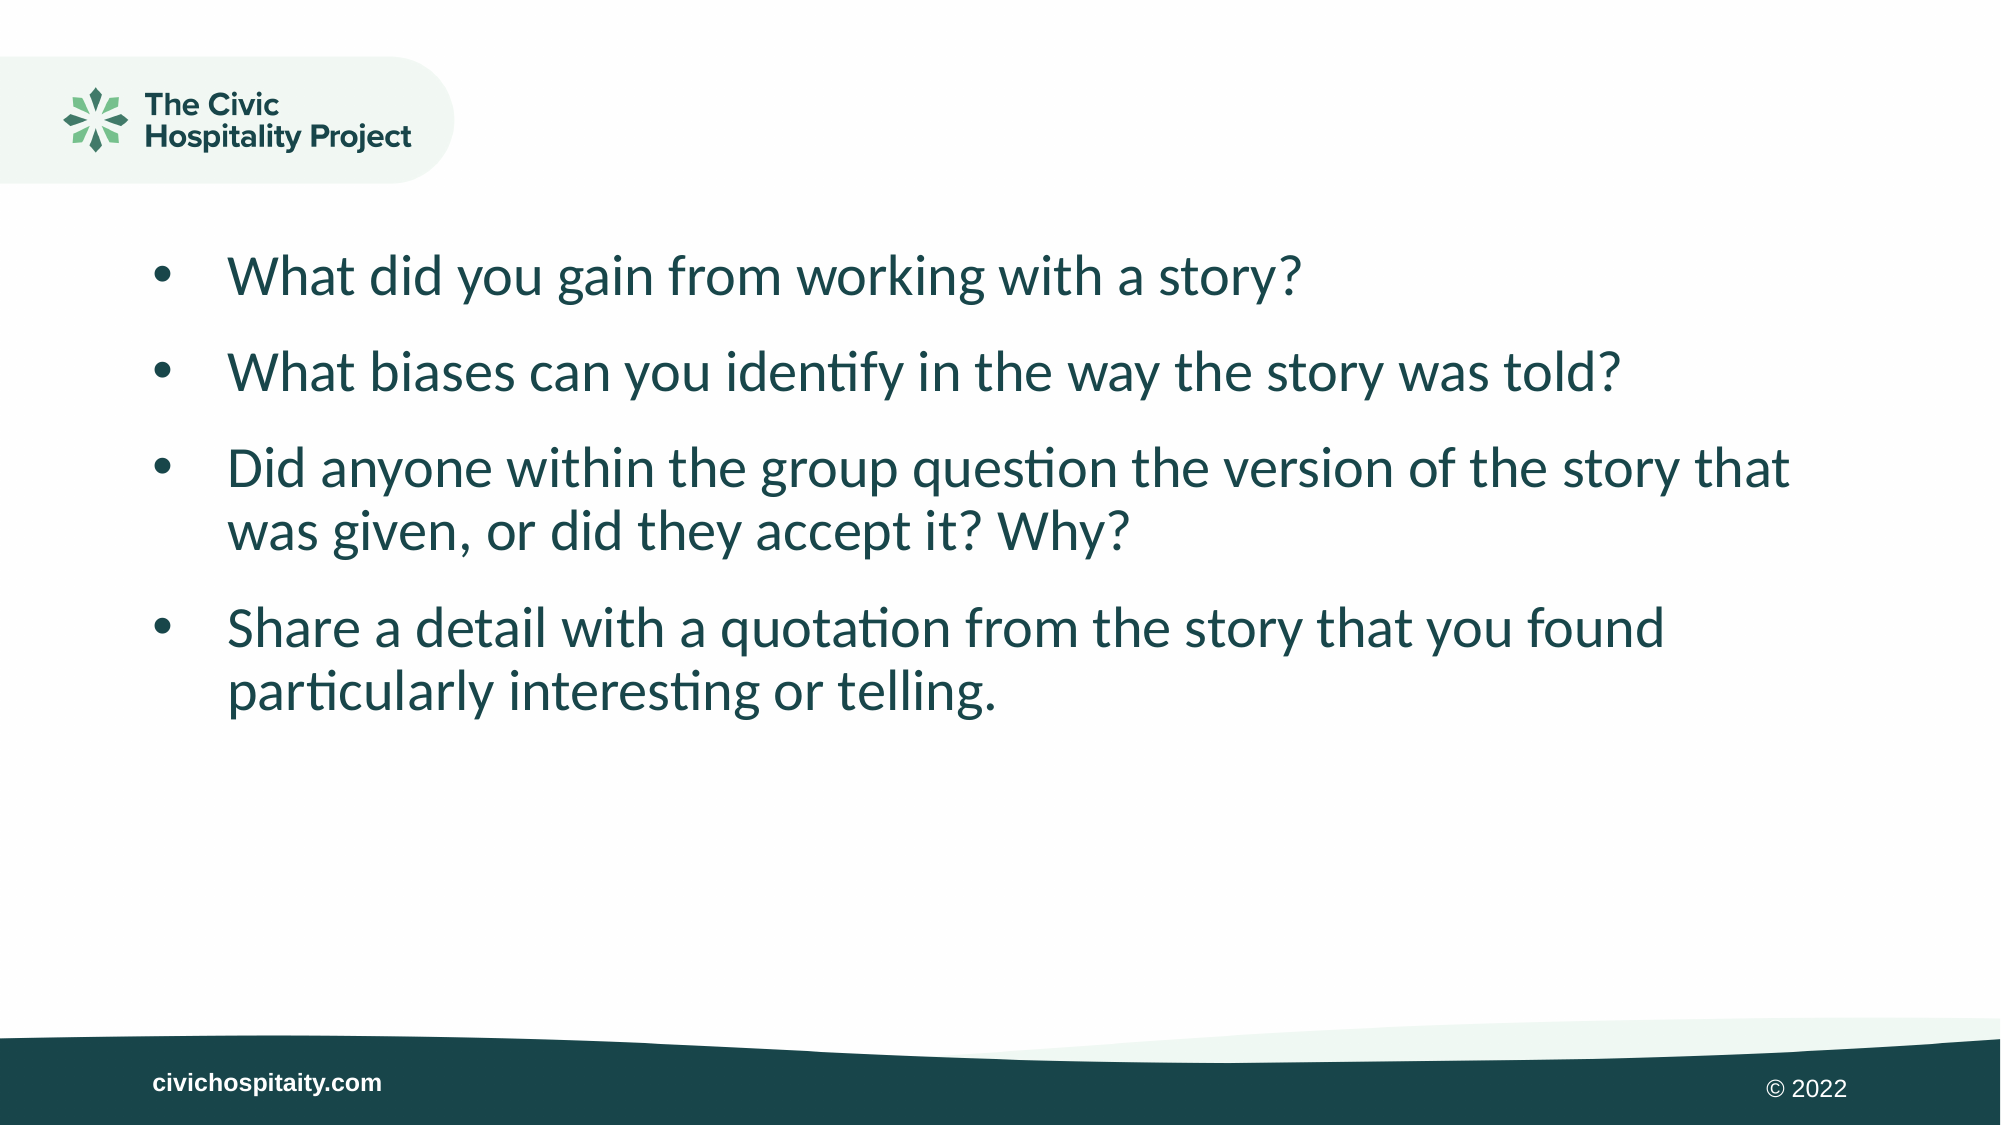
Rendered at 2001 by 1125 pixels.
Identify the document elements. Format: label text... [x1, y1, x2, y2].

picture [0, 0, 2001, 1125]
list What did you gain from working with a story? What biases can you identify in the way the story was told? Did anyone within the group question the version of the story that was given, or did they accept it? Why? Share a detail with a quotation from the story that you found particularly interesting or telling. [137, 237, 1863, 989]
